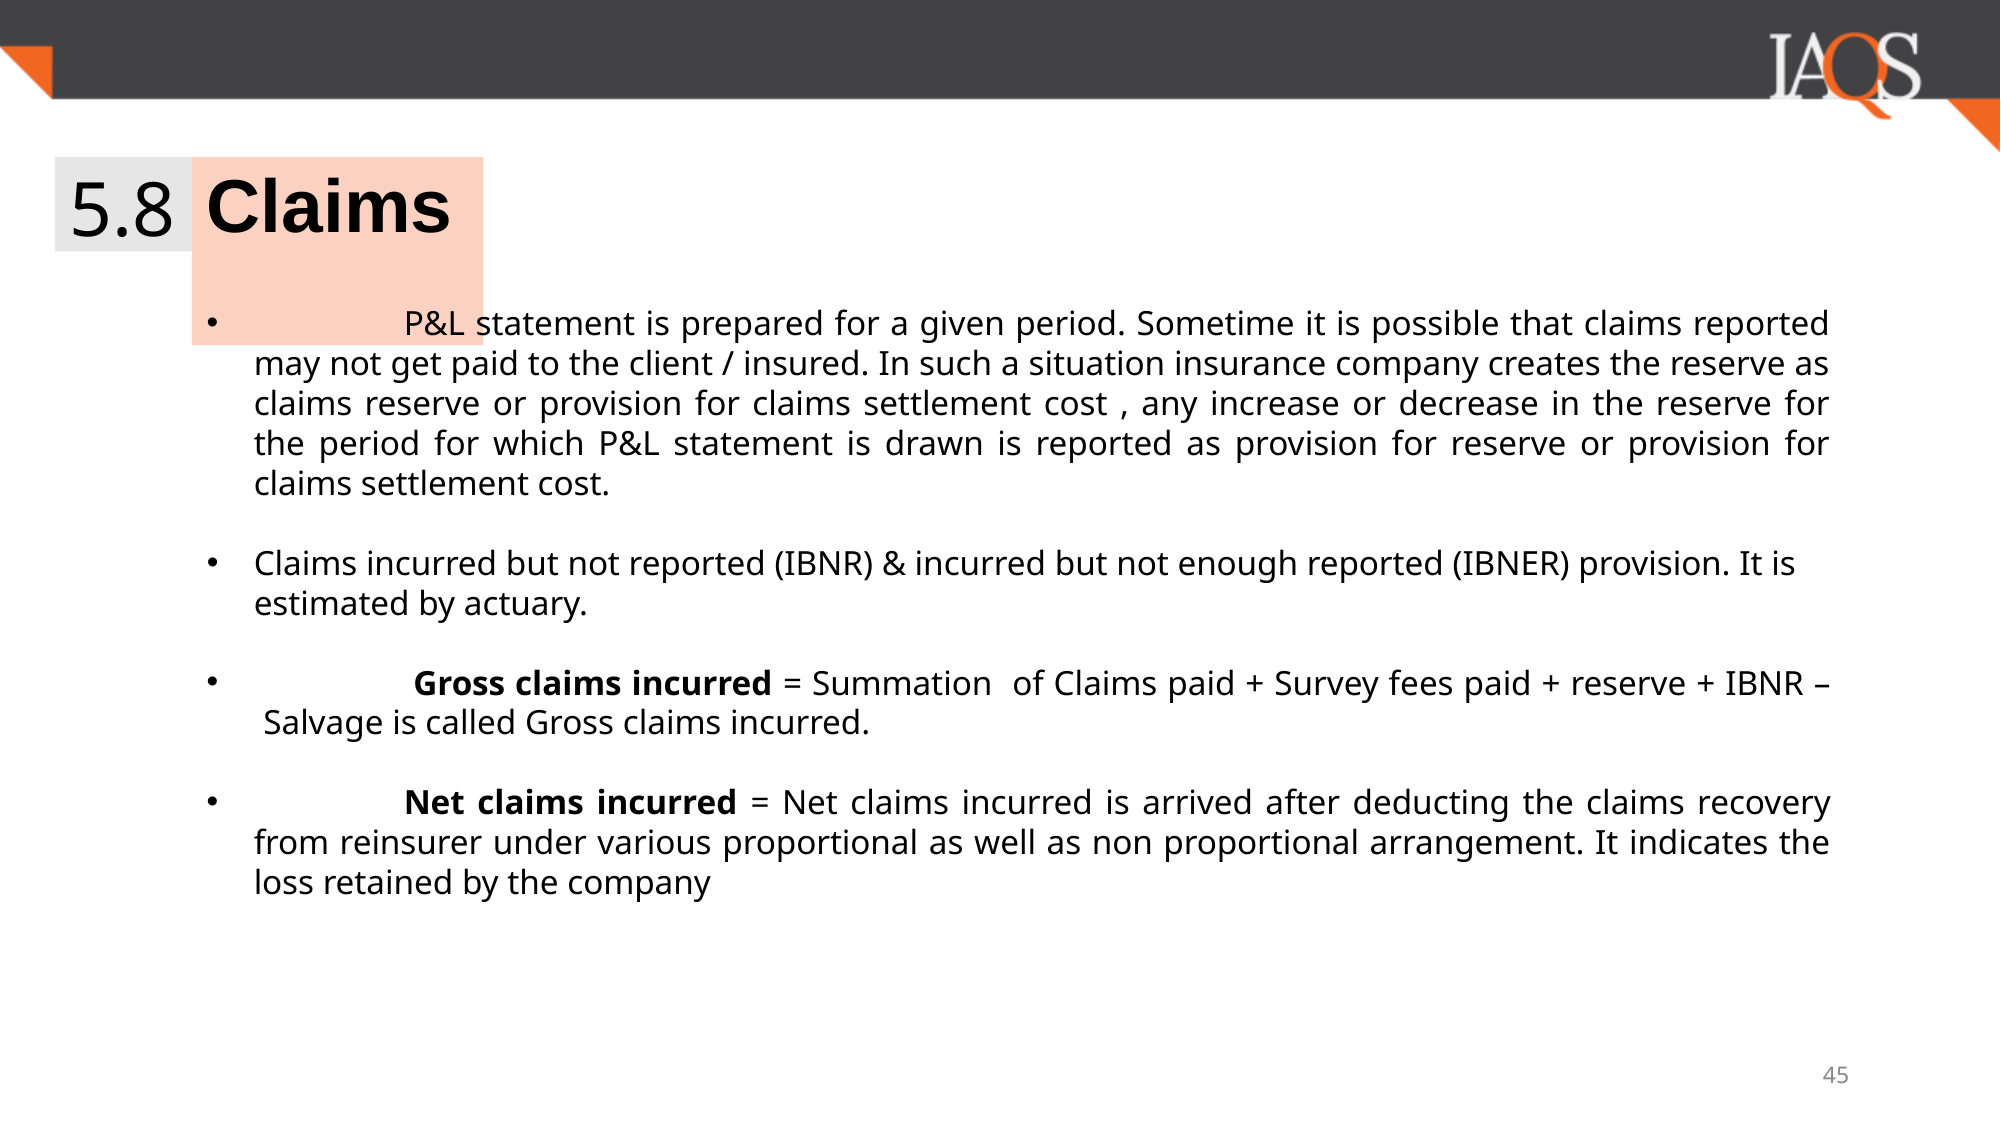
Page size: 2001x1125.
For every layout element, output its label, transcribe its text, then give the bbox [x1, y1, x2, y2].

picture [0, 0, 2000, 152]
title Claims [191, 157, 484, 346]
slide_number ‹#› [1820, 1057, 1857, 1125]
text_box 5.8 [54, 156, 192, 252]
text_box P&L statement is prepared for a given period. Sometime it is possible that claims reported may not get paid to the client / insured. In such a situation insurance company creates the reserve as claims reserve or provision for claims settlement cost , any increase or decrease in the reserve for the period for which P&L statement is drawn is reported as provision for reserve or provision for claims settlement cost. Claims incurred but not reported (IBNR) & incurred but not enough reported (IBNER) provision. It is estimated by actuary. Gross claims incurred = Summation of Claims paid + Survey fees paid + reserve + IBNR – Salvage is called Gross claims incurred. Net claims incurred = Net claims incurred is arrived after deducting the claims recovery from reinsurer under various proportional as well as non proportional arrangement. It indicates the loss retained by the company [204, 299, 1834, 902]
